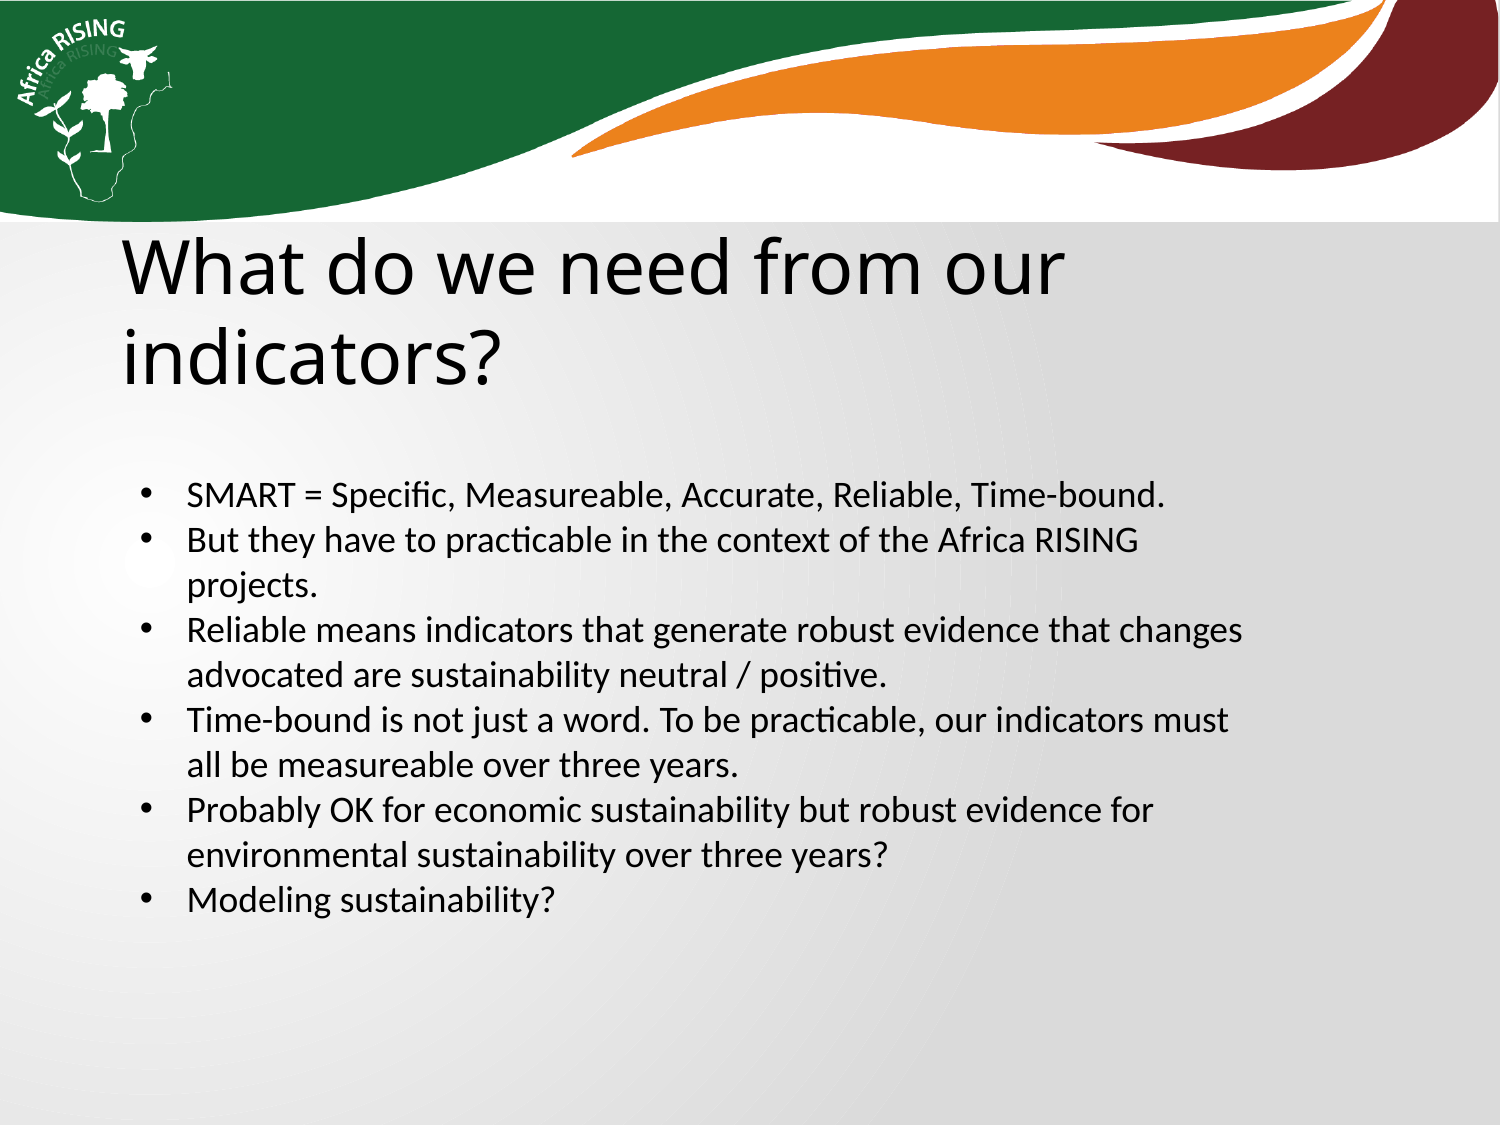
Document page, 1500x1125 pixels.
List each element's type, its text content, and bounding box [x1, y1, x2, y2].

list What do we need from our indicators? [87, 212, 1363, 350]
picture [0, 0, 1499, 222]
text_box SMART = Specific, Measureable, Accurate, Reliable, Time-bound. But they have to practicable in the context of the Africa RISING projects. Reliable means indicators that generate robust evidence that changes advocated are sustainability neutral / positive. Time-bound is not just a word. To be practicable, our indicators must all be measureable over three years. Probably OK for economic sustainability but robust evidence for environmental sustainability over three years? Modeling sustainability? [124, 462, 1263, 928]
